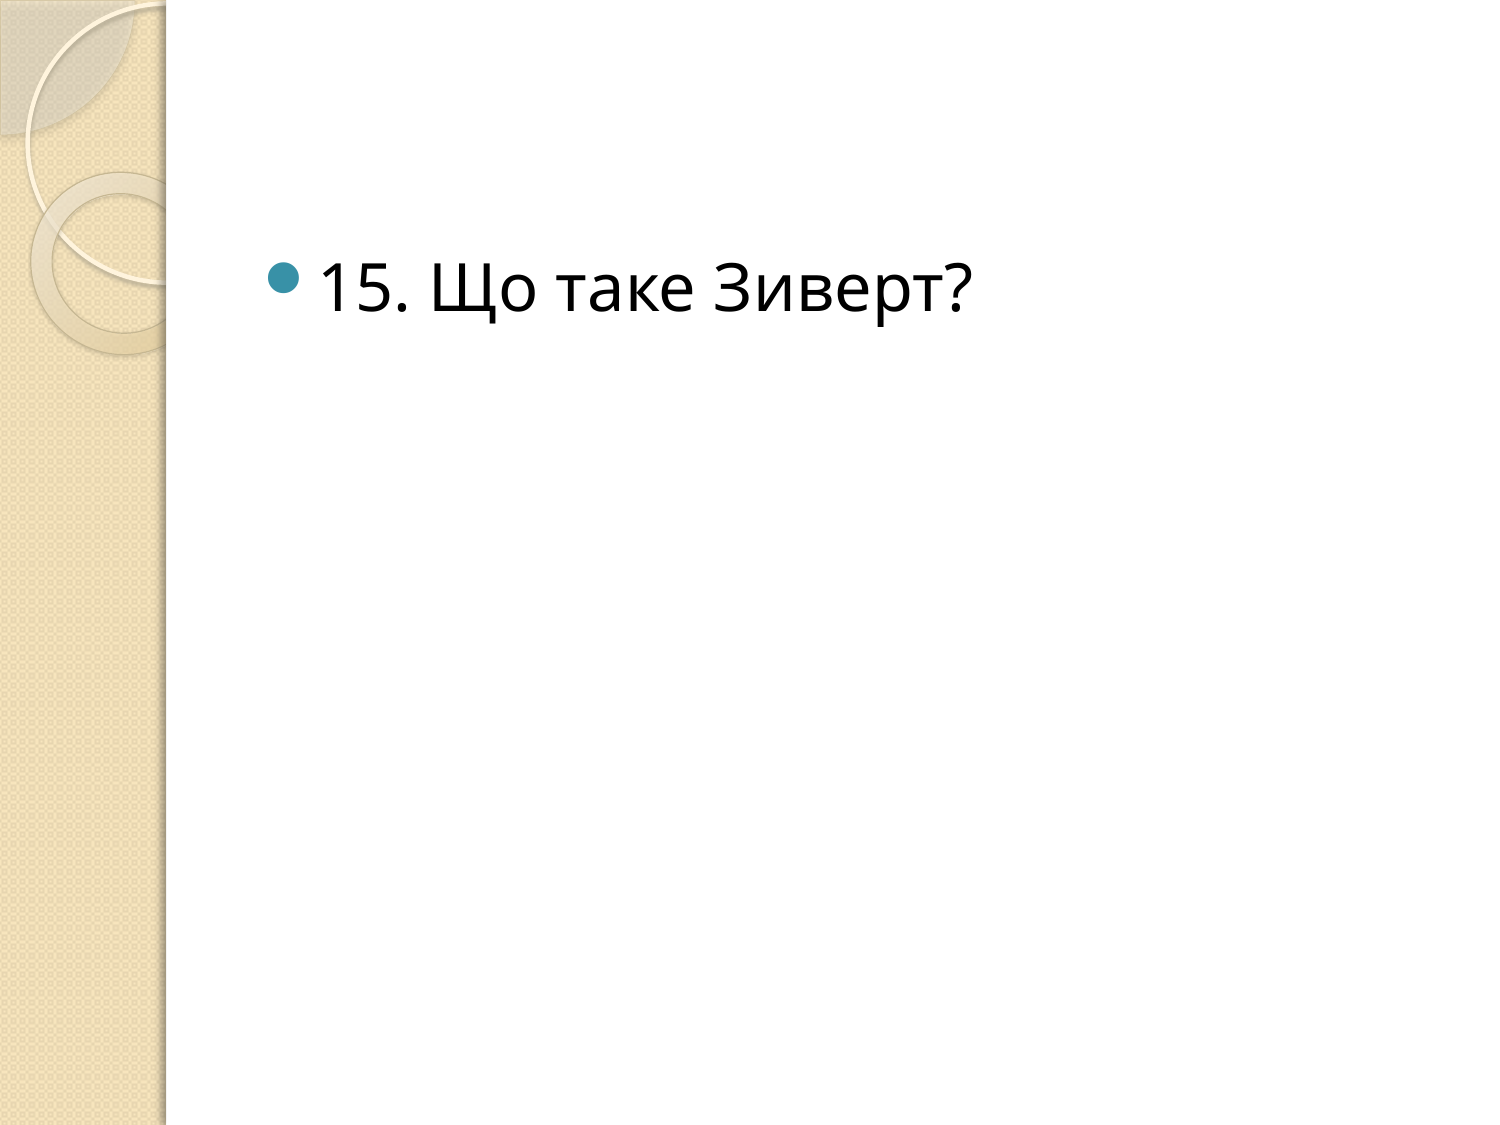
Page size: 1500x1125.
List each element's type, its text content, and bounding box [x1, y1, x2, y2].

list 15. Що таке Зиверт? [235, 237, 1466, 1025]
